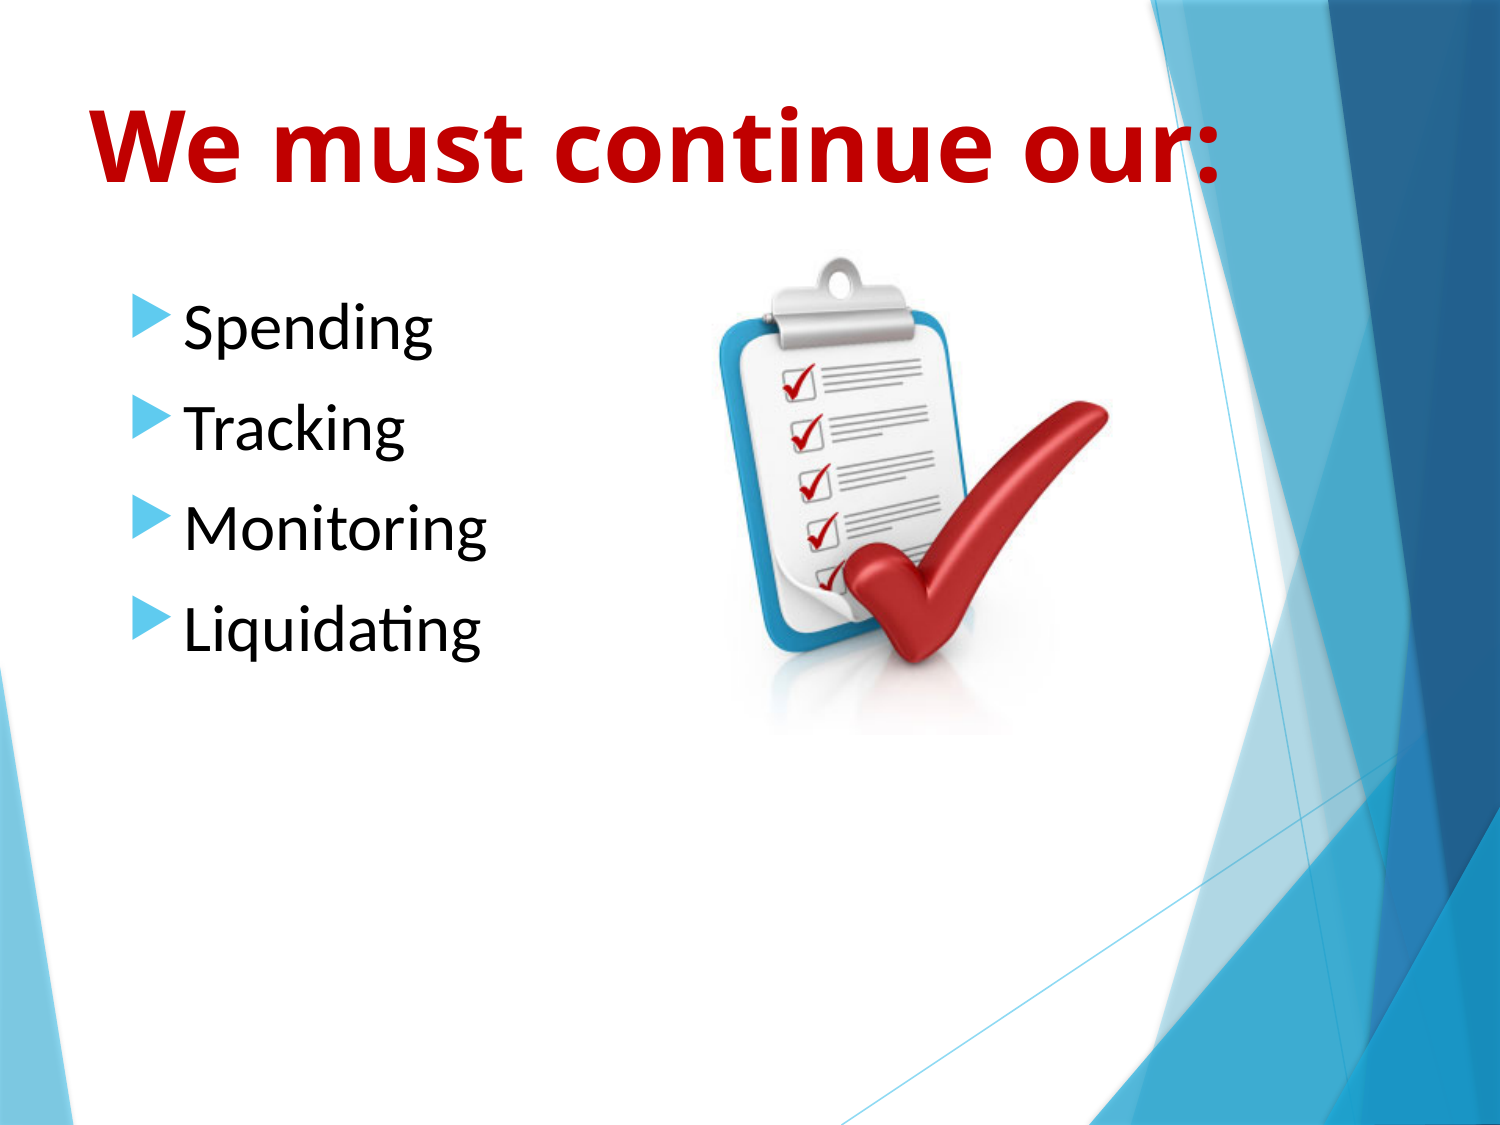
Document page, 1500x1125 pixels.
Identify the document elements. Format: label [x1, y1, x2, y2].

picture [661, 249, 1127, 735]
list [112, 275, 1413, 988]
text_box [75, 75, 1388, 210]
